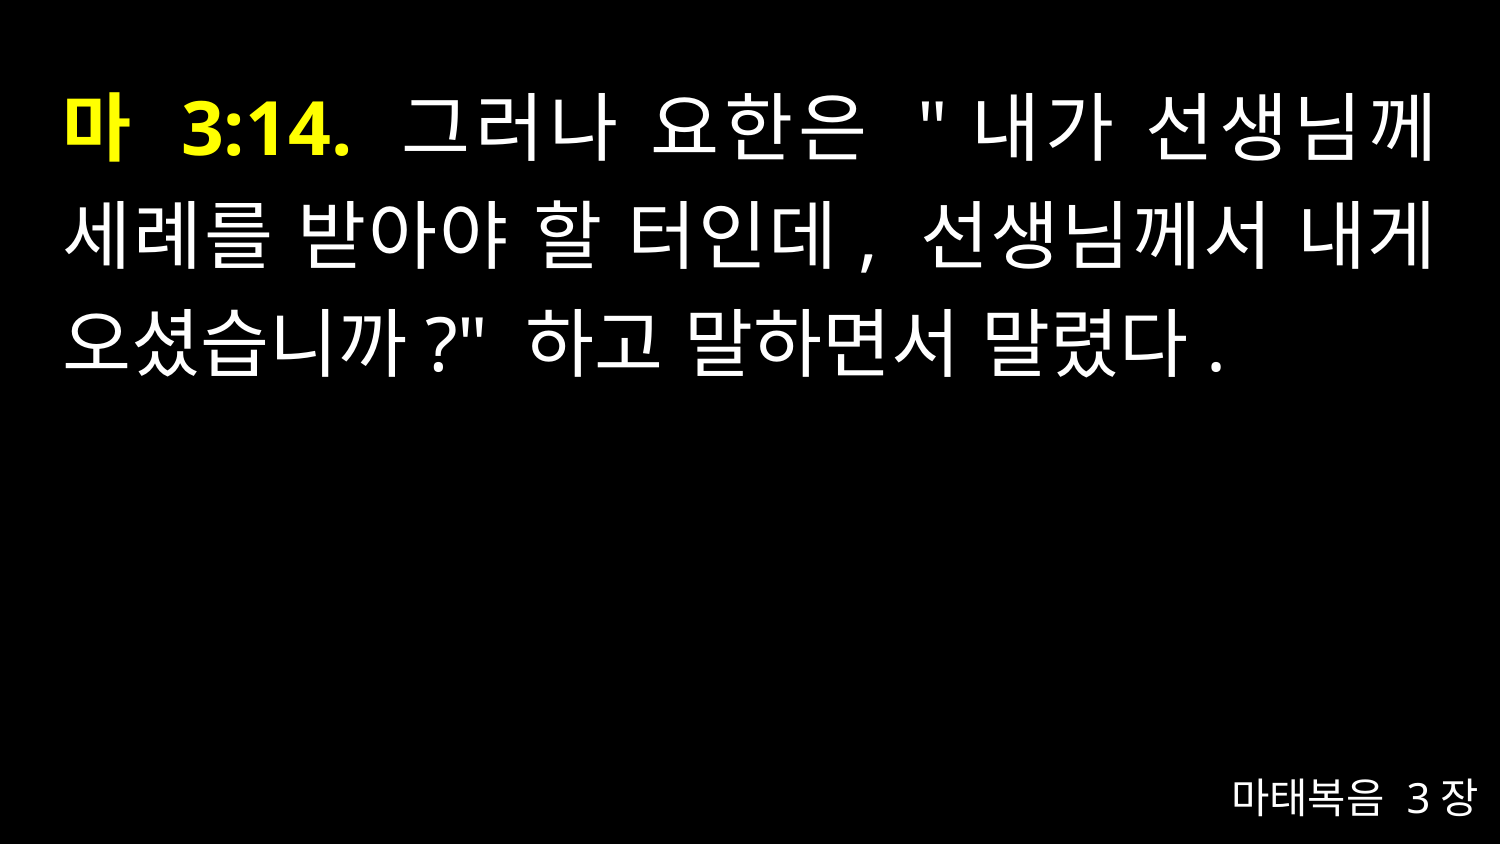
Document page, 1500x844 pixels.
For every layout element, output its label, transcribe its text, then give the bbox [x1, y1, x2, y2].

title 마 3:14. 그러나 요한은 "내가 선생님께 세례를 받아야 할 터인데, 선생님께서 내게 오셨습니까?" 하고 말하면서 말렸다. [0, 0, 1500, 844]
subtitle 마태복음 3장 [916, 770, 1500, 844]
